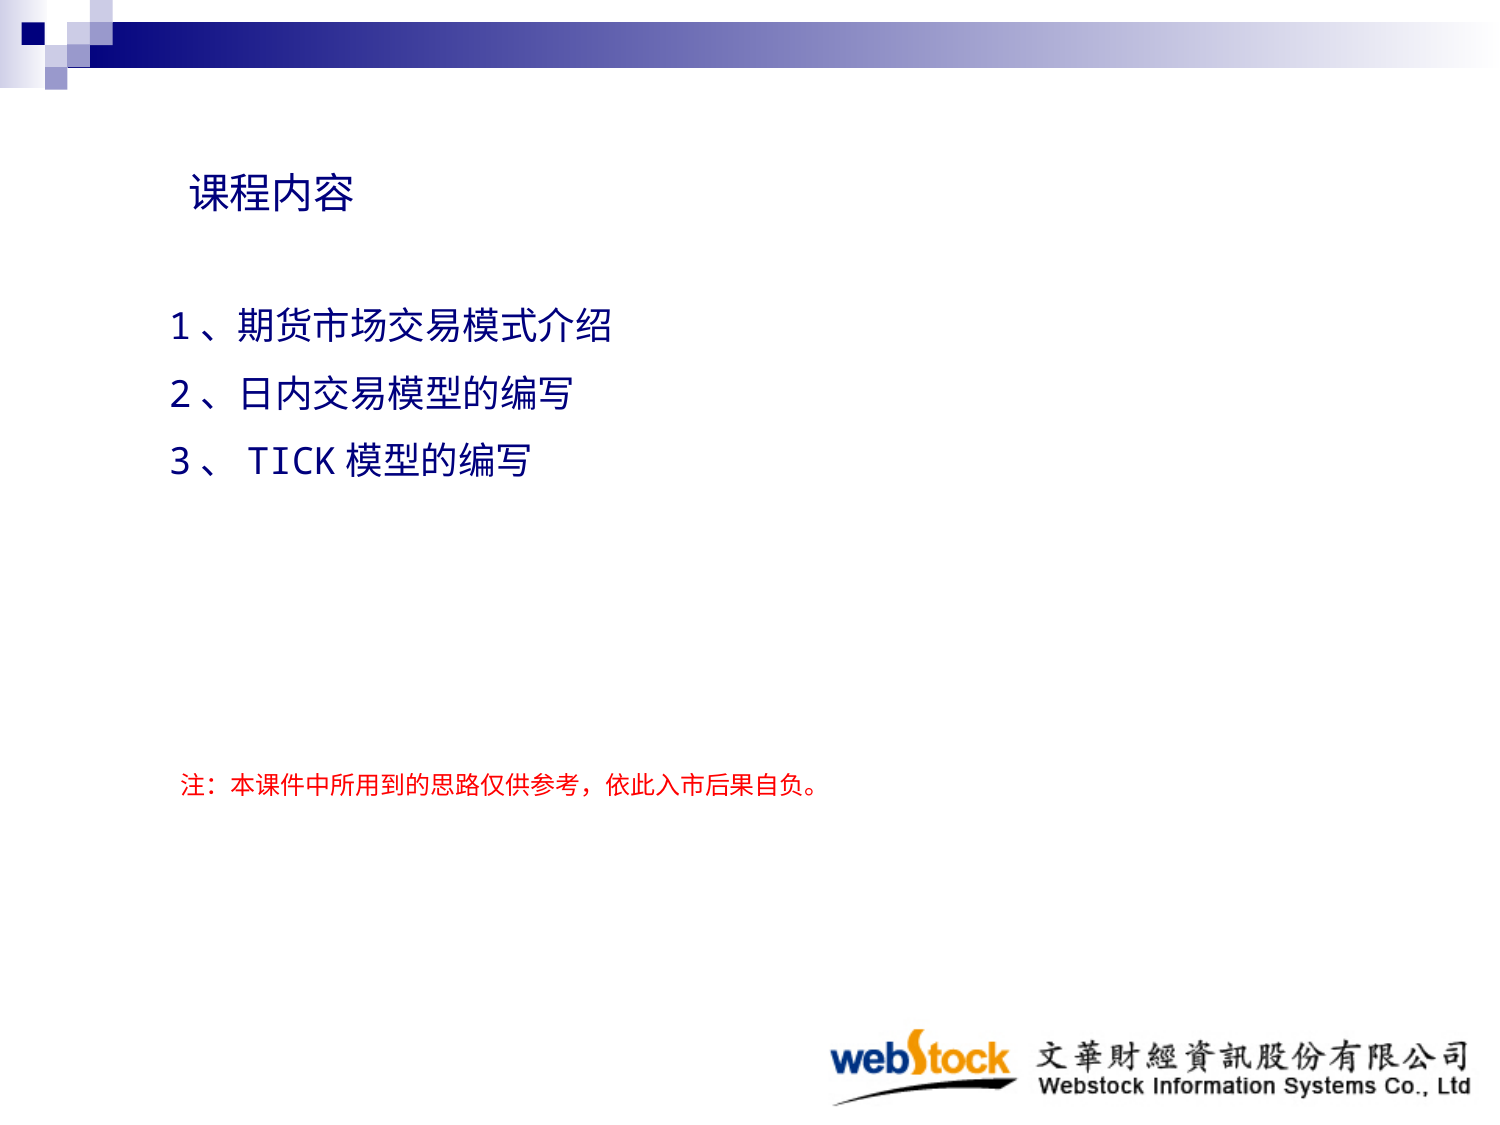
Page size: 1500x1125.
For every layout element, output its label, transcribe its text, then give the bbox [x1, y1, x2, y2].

text_box 课程内容 [154, 159, 380, 225]
text_box 注：本课件中所用到的思路仅供参考，依此入市后果自负。 [154, 762, 1175, 808]
text_box 1、期货市场交易模式介绍 2、日内交易模型的编写 3、TICK模型的编写 [154, 272, 1315, 490]
picture [817, 1006, 1500, 1125]
